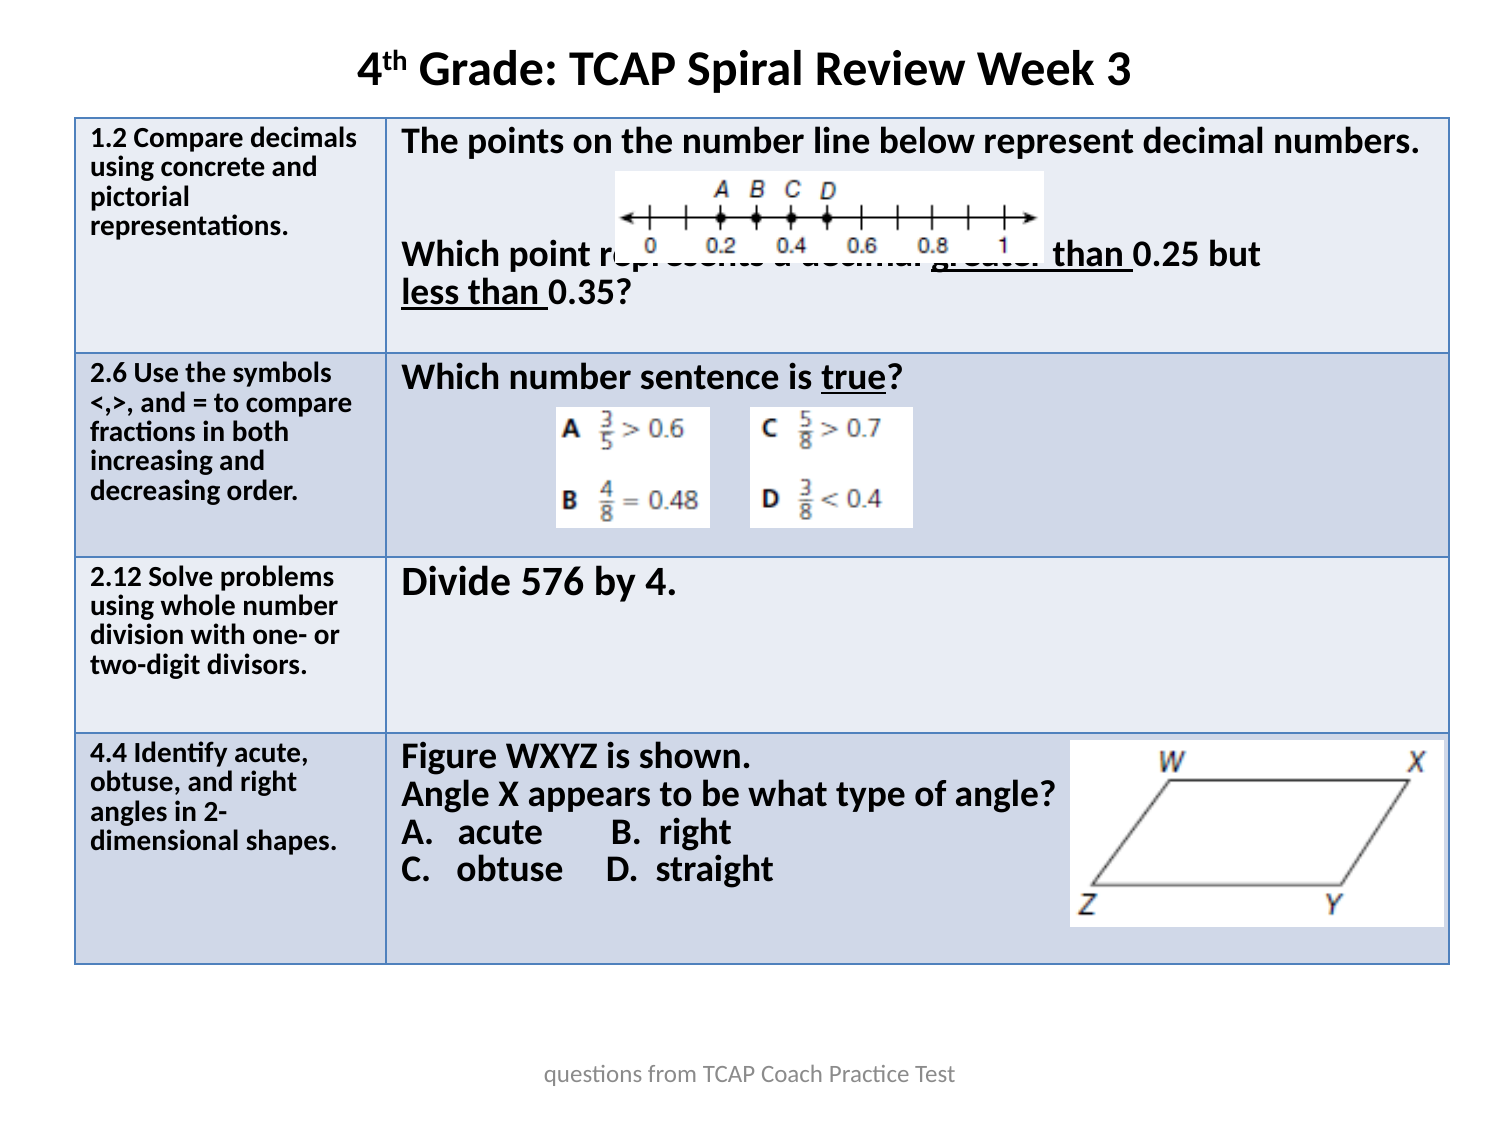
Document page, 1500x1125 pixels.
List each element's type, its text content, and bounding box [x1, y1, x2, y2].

table_header 1.2 Compare decimals using concrete and pictorial representations. [76, 119, 385, 352]
picture [614, 170, 1045, 263]
table_header The points on the number line below represent decimal numbers. Which point represents a decimal greater than 0.25 but less than 0.35? [387, 119, 1448, 352]
table_cell Figure WXYZ is shown. Angle X appears to be what type of angle? acute B. right C. obtuse D. straight [387, 734, 1448, 963]
picture [556, 407, 711, 529]
footer questions from TCAP Coach Practice Test [512, 1042, 988, 1103]
picture [749, 407, 913, 529]
title 4th Grade: TCAP Spiral Review Week 3 [74, 44, 1426, 86]
table_cell Divide 576 by 4. [387, 558, 1448, 732]
table_cell Which number sentence is true? [387, 354, 1448, 556]
table_cell 4.4 Identify acute, obtuse, and right angles in 2-dimensional shapes. [76, 734, 385, 963]
table_cell 2.12 Solve problems using whole number division with one- or two-digit divisors. [76, 558, 385, 732]
picture [1070, 740, 1444, 927]
table_cell 2.6 Use the symbols <,>, and = to compare fractions in both increasing and decreasing order. [76, 354, 385, 556]
